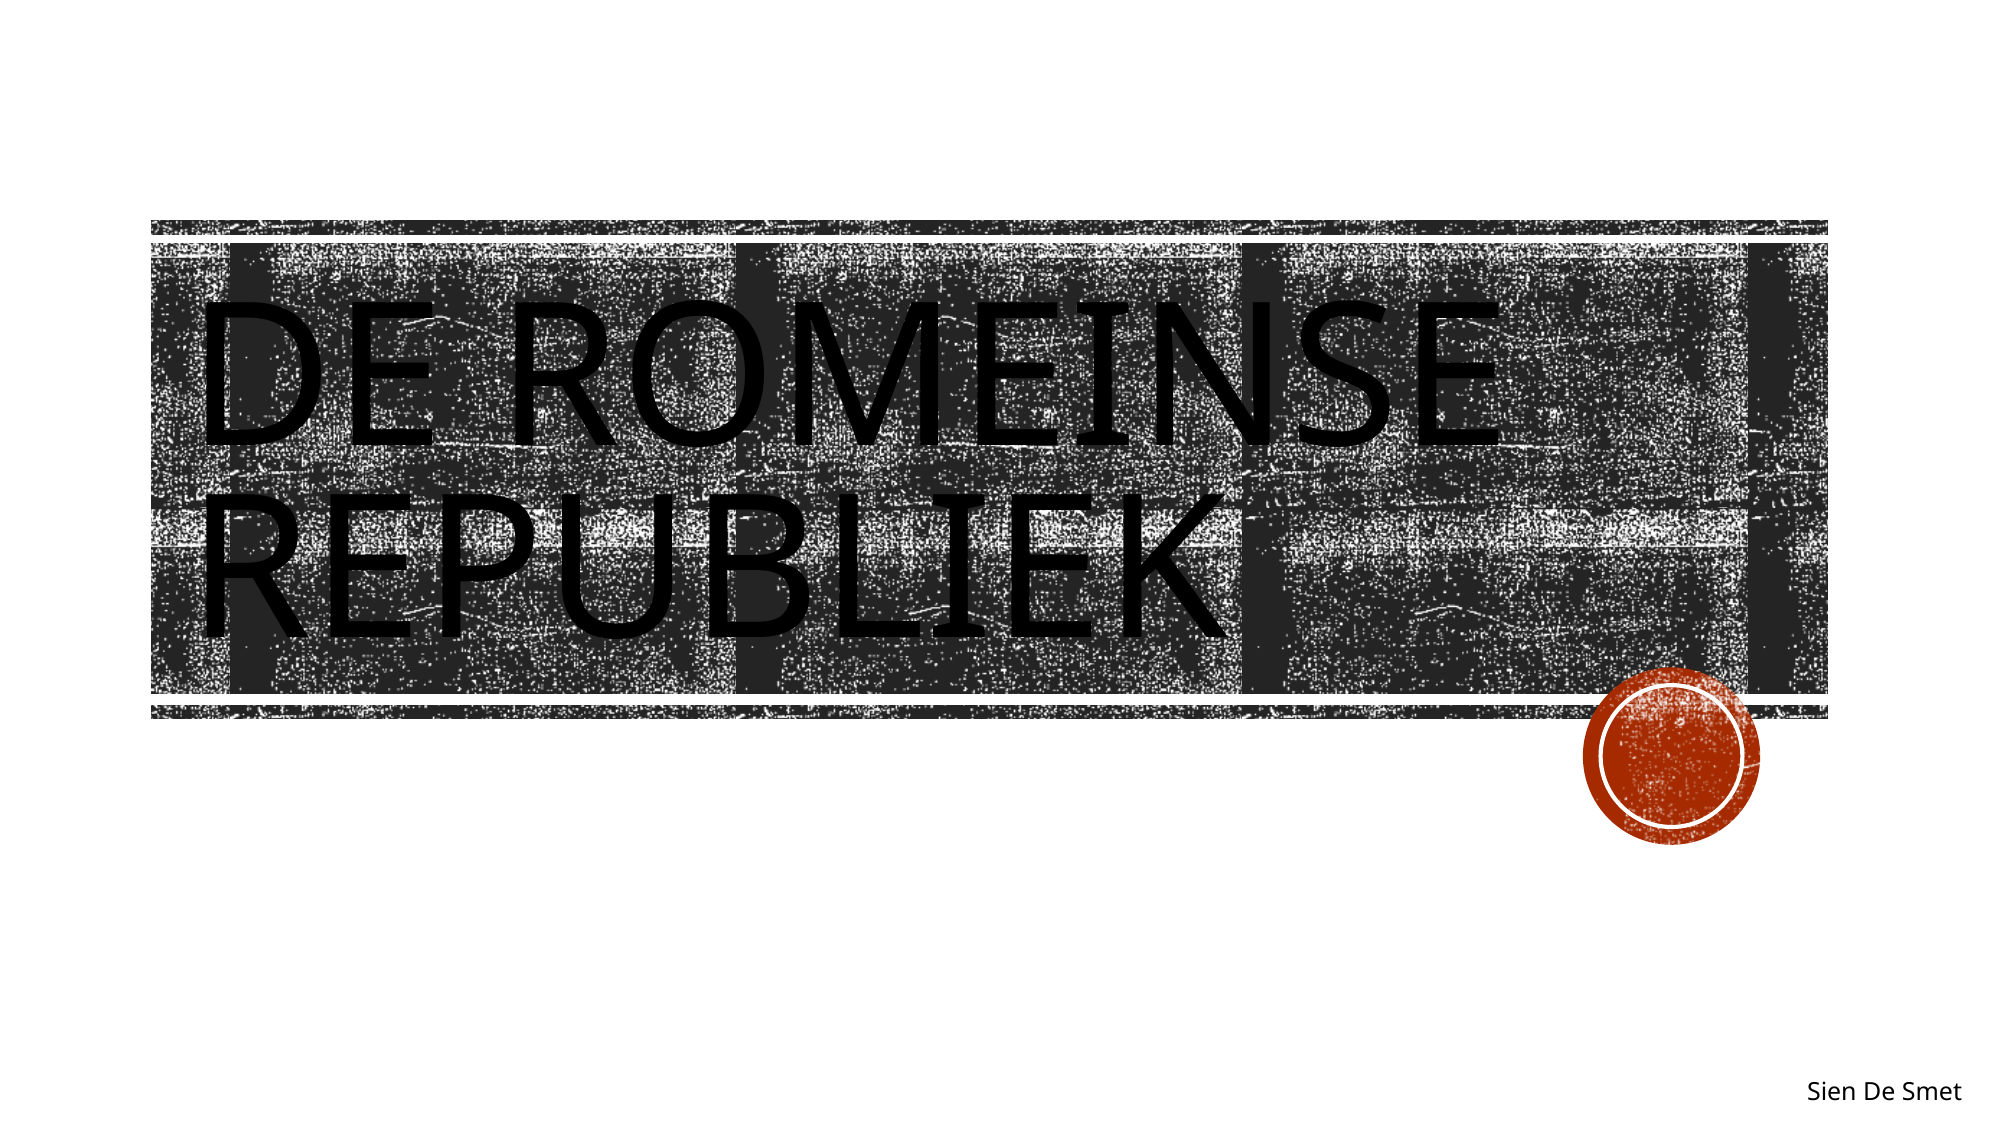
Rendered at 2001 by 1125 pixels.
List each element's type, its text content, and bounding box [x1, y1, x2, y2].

title De Romeinse Republiek [172, 234, 1808, 733]
subtitle Sien De Smet [1792, 1071, 2000, 1125]
